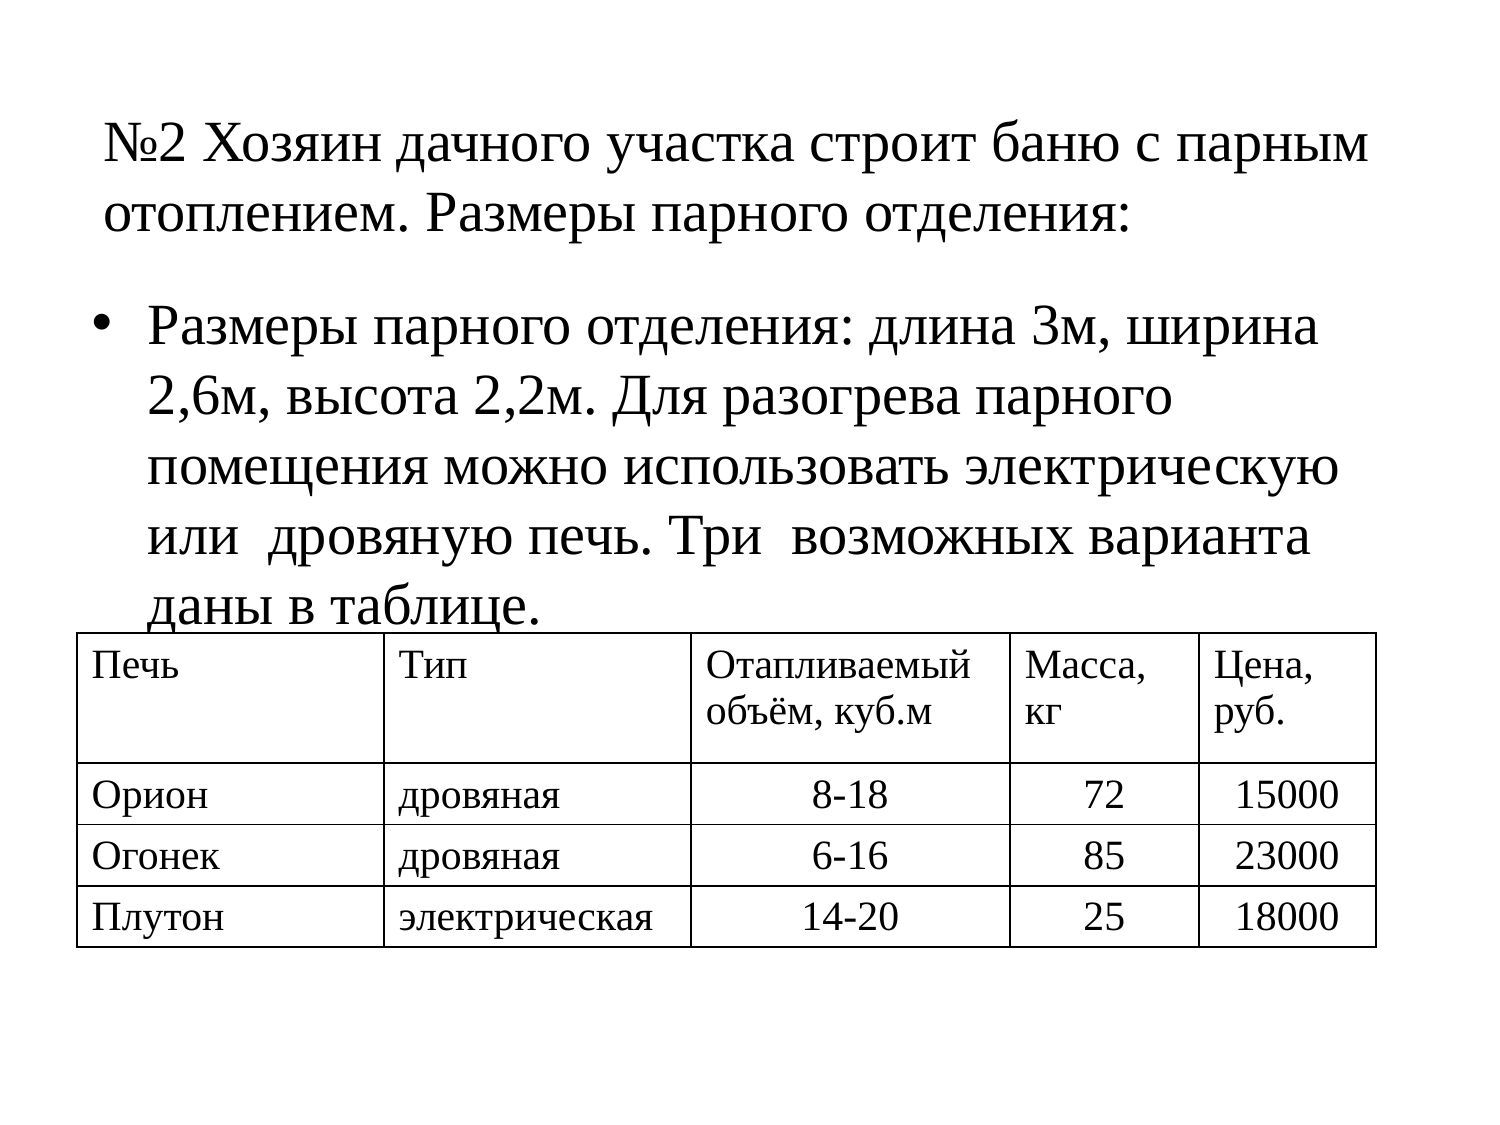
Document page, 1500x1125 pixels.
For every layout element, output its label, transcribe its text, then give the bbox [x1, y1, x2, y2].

table_header Масса, кг [1011, 634, 1198, 762]
table_header Печь [78, 634, 383, 762]
table_cell Плутон [78, 887, 383, 946]
table_cell 6-16 [692, 825, 1009, 885]
table_cell 8-18 [692, 764, 1009, 824]
table_cell 85 [1011, 825, 1198, 885]
table_cell дровяная [385, 825, 690, 885]
list Размеры парного отделения: длина 3м, ширина 2,6м, высота 2,2м. Для разогрева парного помещения можно использовать электрическую или дровяную печь. Три возможных варианта даны в таблице. [76, 278, 1425, 1005]
table_cell 15000 [1200, 764, 1375, 824]
table_cell 18000 [1200, 887, 1375, 946]
table_cell Орион [78, 764, 383, 824]
title №2 Хозяин дачного участка строит баню с парным отоплением. Размеры парного отделения: [88, 54, 1439, 291]
table_cell Огонек [78, 825, 383, 885]
table_cell 14-20 [692, 887, 1009, 946]
table_header Цена, руб. [1200, 634, 1375, 762]
table_cell 72 [1011, 764, 1198, 824]
table_cell дровяная [385, 764, 690, 824]
table_cell 25 [1011, 887, 1198, 946]
table_header Тип [385, 634, 690, 762]
table_header Отапливаемый объём, куб.м [692, 634, 1009, 762]
table_cell электрическая [385, 887, 690, 946]
table_cell 23000 [1200, 825, 1375, 885]
